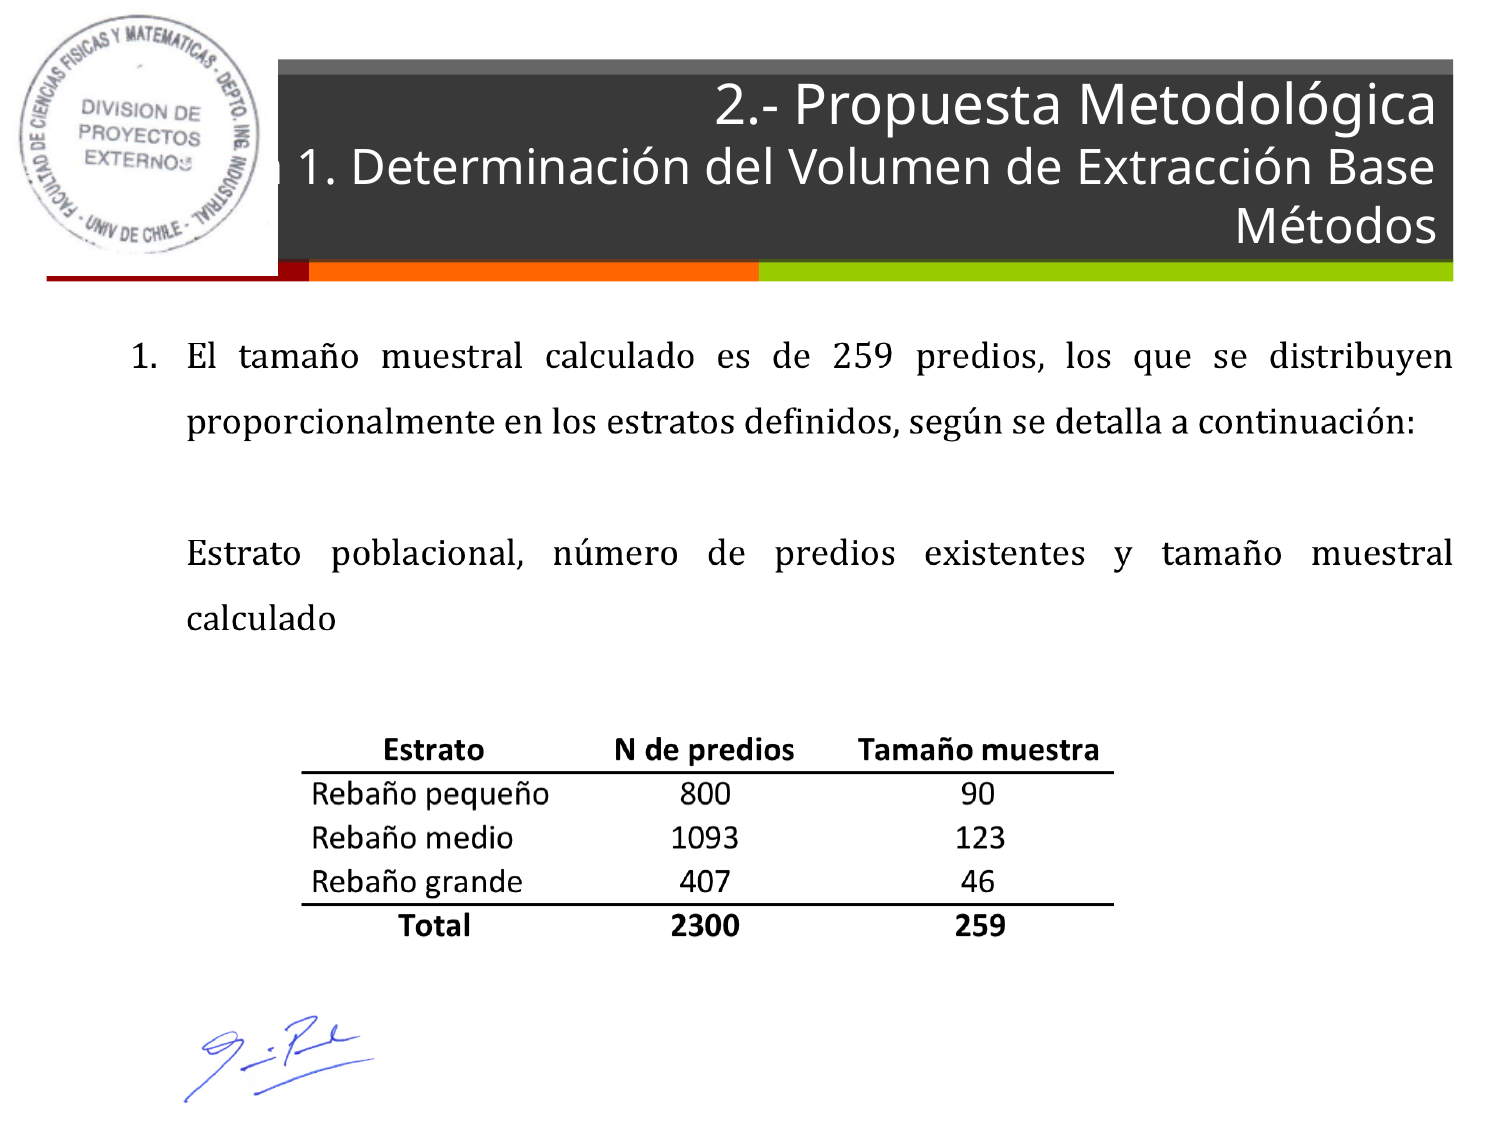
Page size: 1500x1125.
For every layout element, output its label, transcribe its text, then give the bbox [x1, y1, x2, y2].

picture [73, 332, 1454, 977]
picture [55, 1004, 500, 1108]
picture [0, 0, 278, 277]
title 2.- Propuesta Metodológica Etapa 1. Determinación del Volumen de Extracción Base Métodos [284, 59, 1454, 263]
